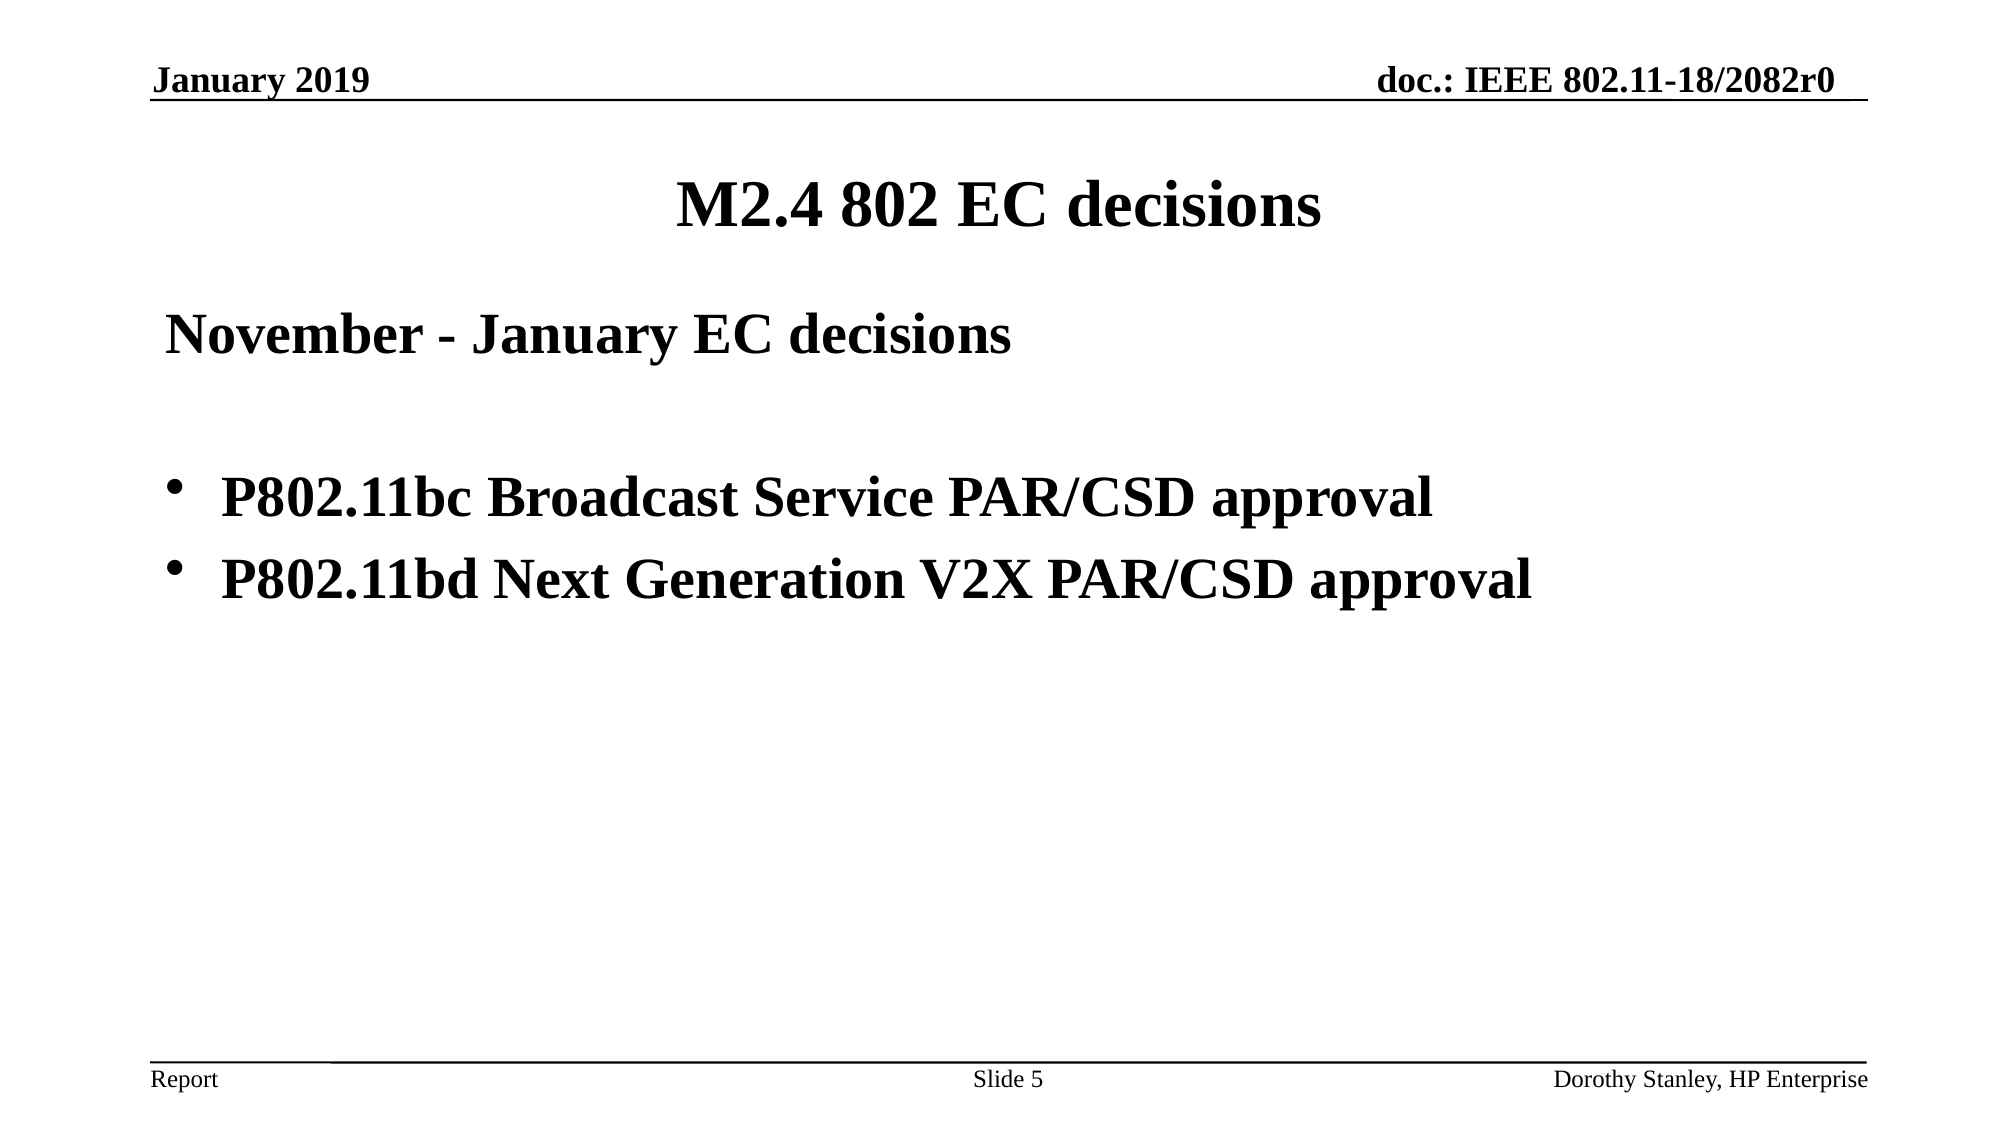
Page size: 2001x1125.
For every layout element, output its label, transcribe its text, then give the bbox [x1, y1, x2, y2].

title M2.4 802 EC decisions [150, 112, 1850, 287]
list November - January EC decisions P802.11bc Broadcast Service PAR/CSD approval P802.11bd Next Generation V2X PAR/CSD approval [150, 287, 1850, 963]
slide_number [152, 54, 406, 101]
footer Dorothy Stanley, HP Enterprise [1512, 1061, 1869, 1093]
slide_number Slide 5 [964, 1061, 1053, 1093]
